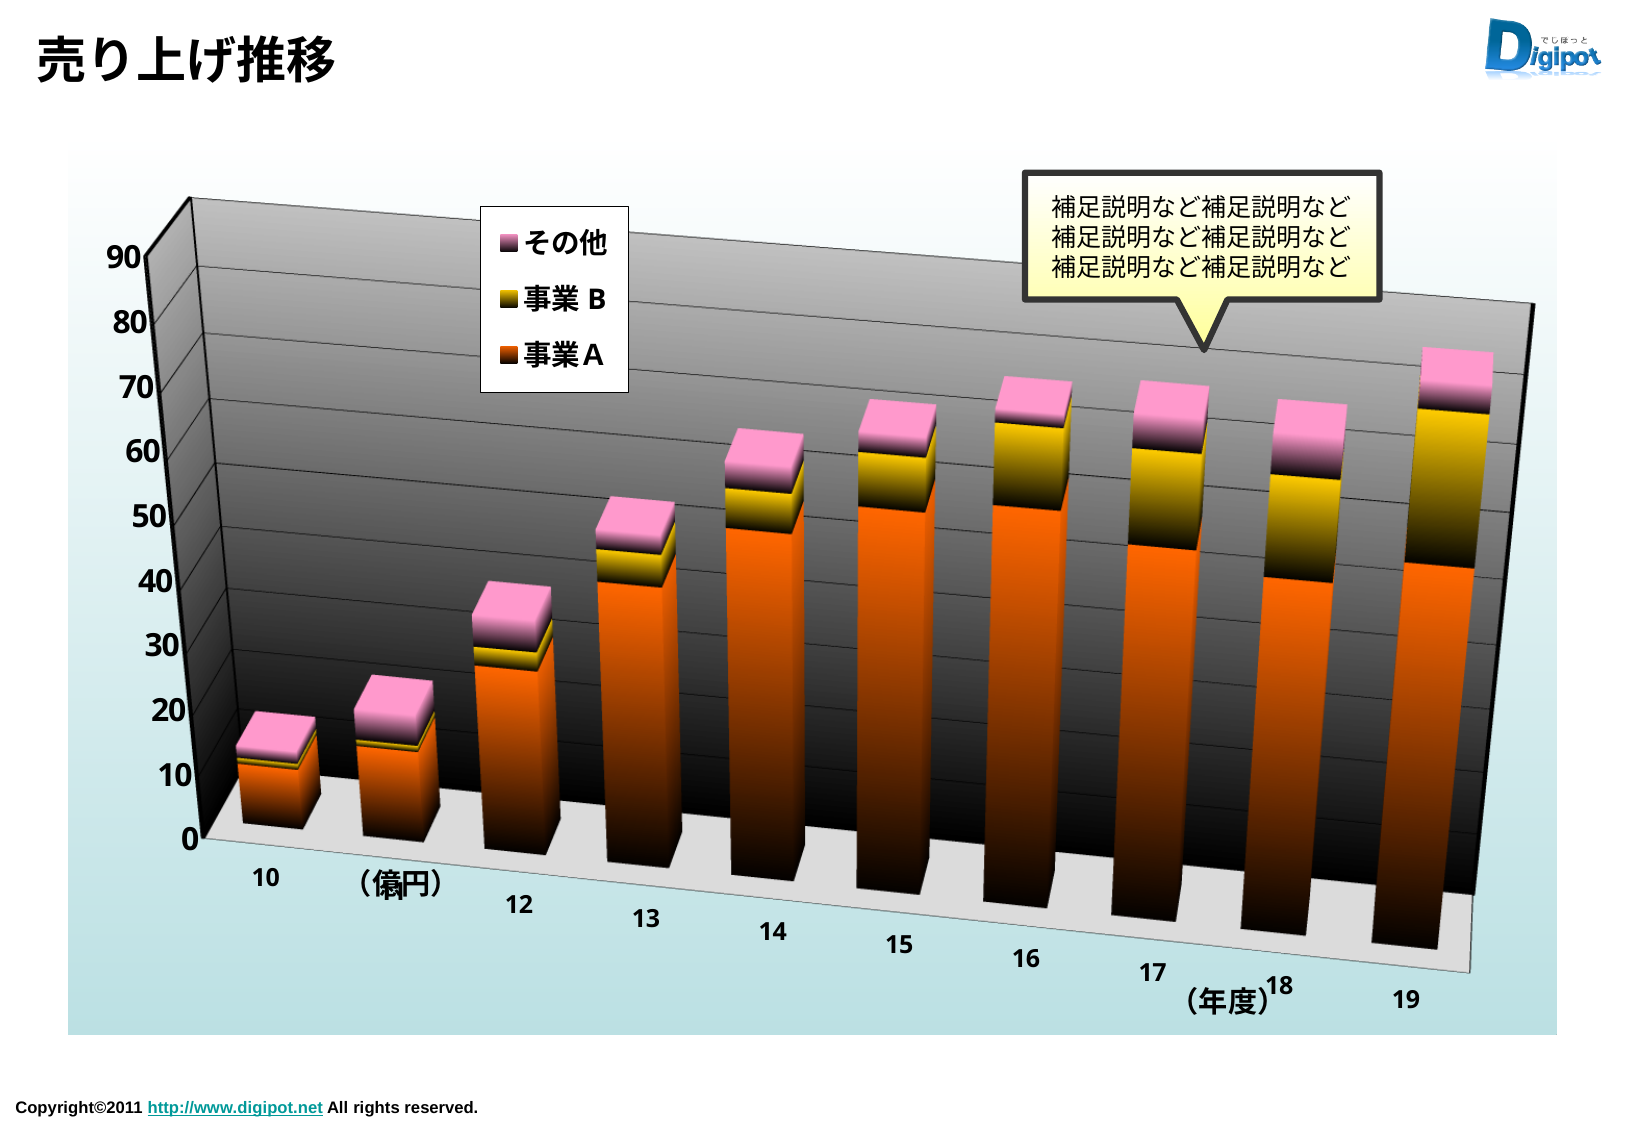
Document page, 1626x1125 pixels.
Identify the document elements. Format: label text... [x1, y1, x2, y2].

title 売り上げ推移 [21, 19, 881, 98]
picture [1485, 18, 1602, 82]
text_box [68, 137, 1557, 1035]
chart [77, 151, 1550, 1063]
